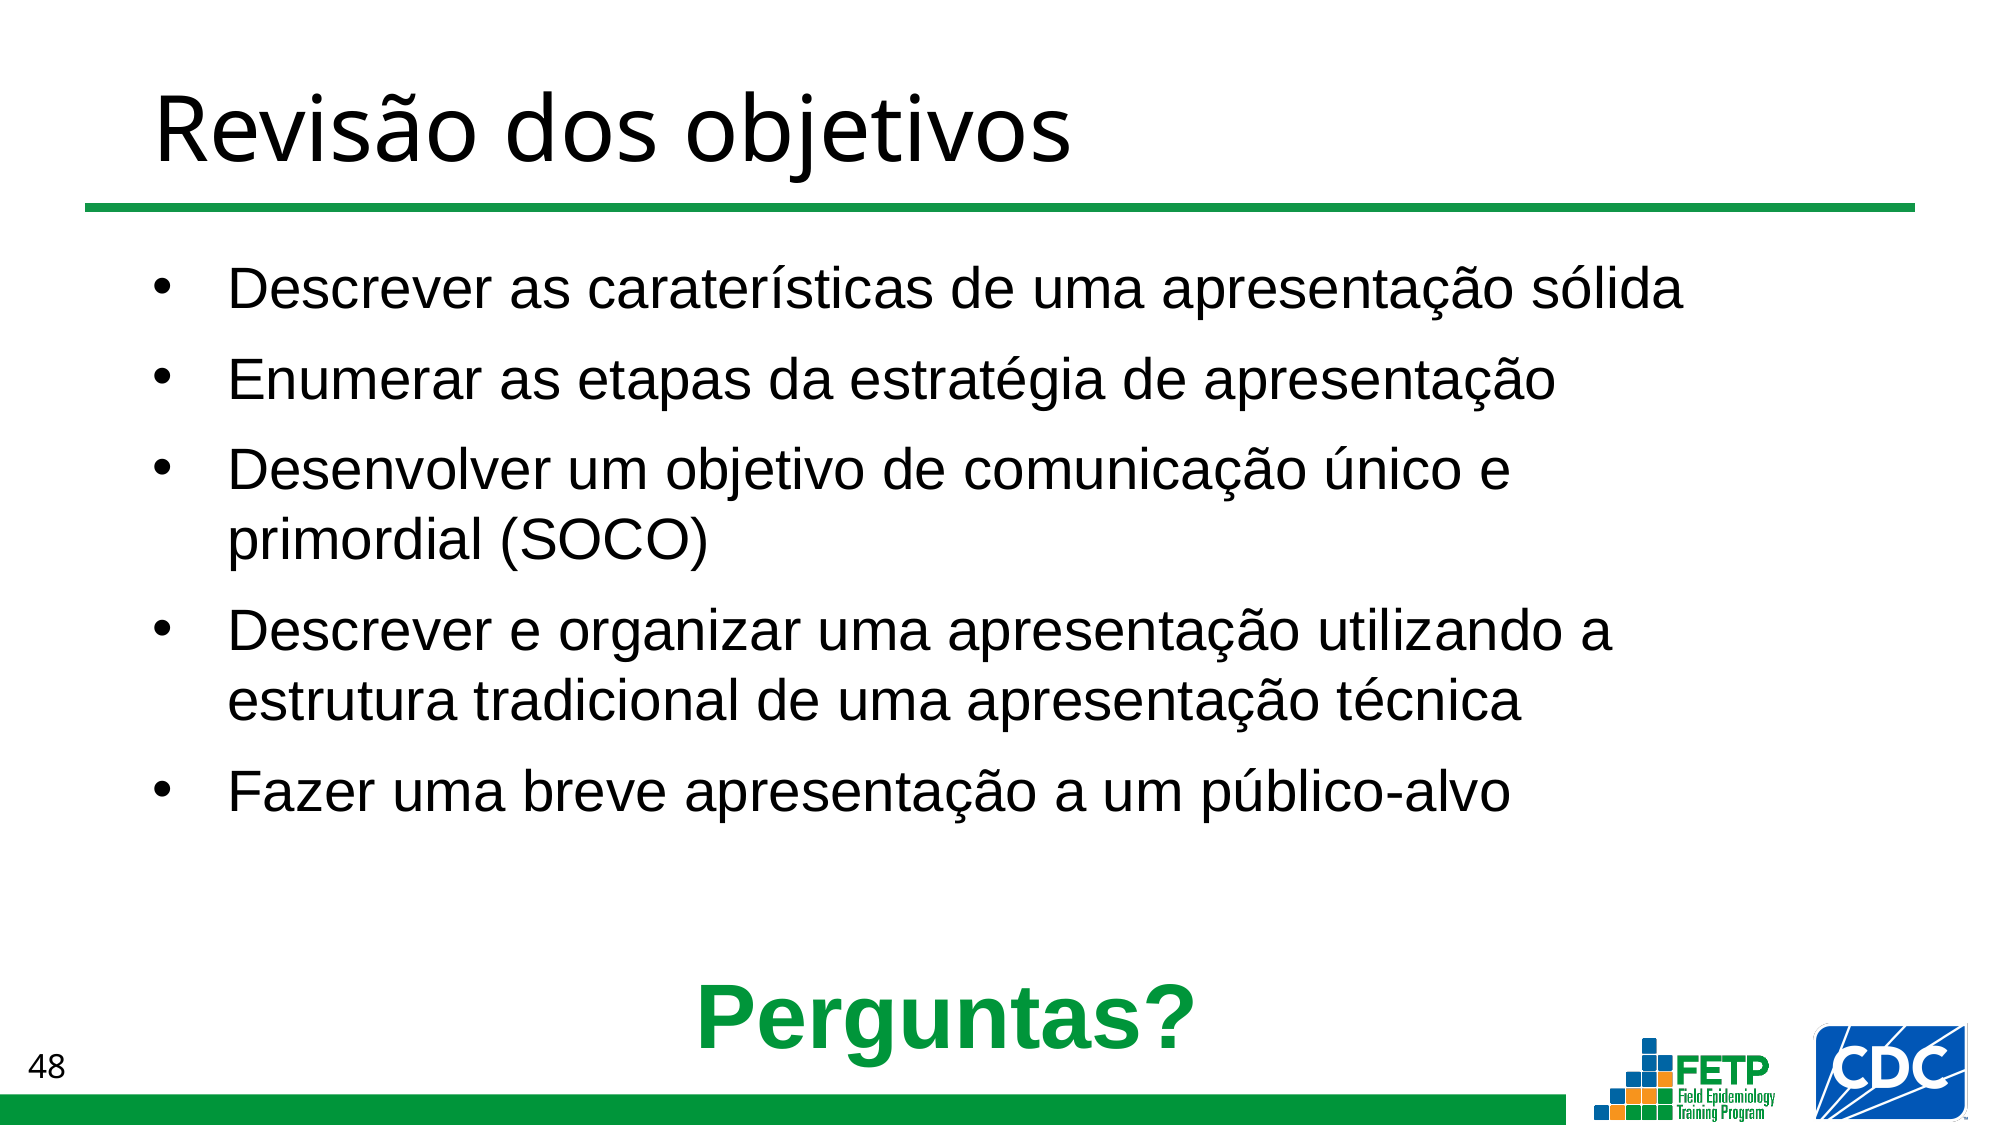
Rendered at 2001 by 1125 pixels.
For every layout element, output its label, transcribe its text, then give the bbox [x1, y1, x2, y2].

text_box Perguntas? [680, 949, 1215, 1074]
picture [1594, 1038, 1775, 1122]
picture [1813, 1023, 1968, 1122]
title Revisão dos objetivos [137, 75, 1863, 207]
list Descrever as caraterísticas de uma apresentação sólida Enumerar as etapas da estratégia de apresentação Desenvolver um objetivo de comunicação único e primordial (SOCO) Descrever e organizar uma apresentação utilizando a estrutura tradicional de uma apresentação técnica Fazer uma breve apresentação a um público-alvo [137, 242, 1863, 1004]
